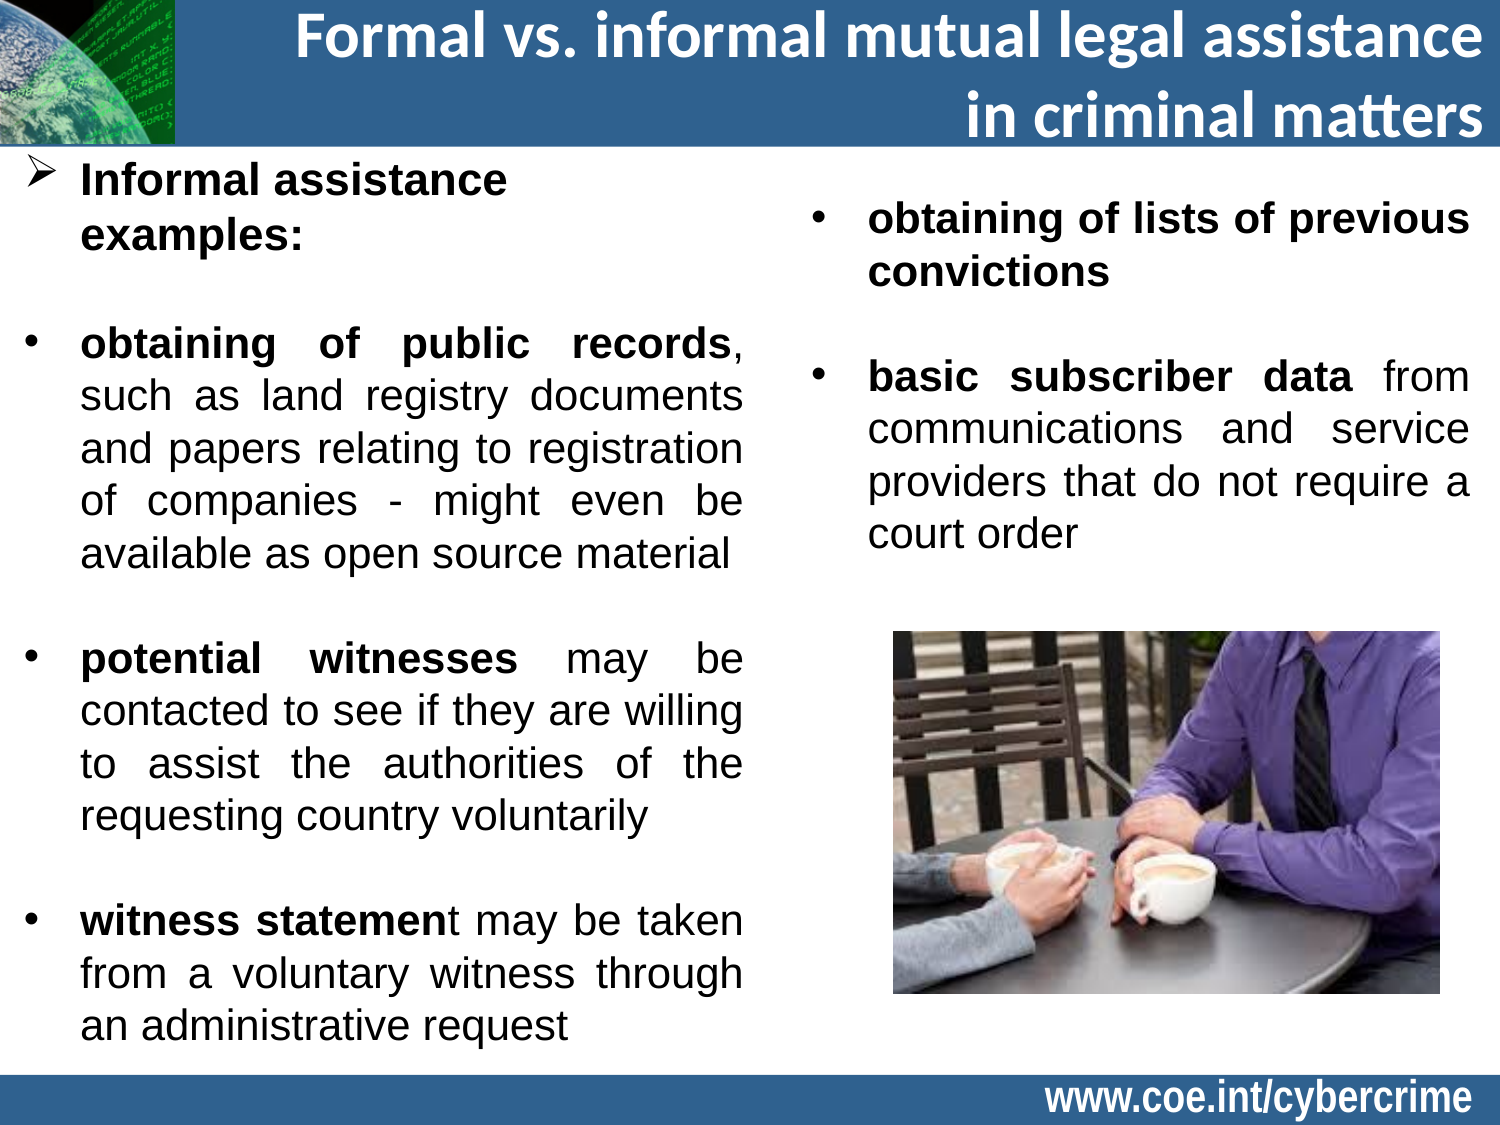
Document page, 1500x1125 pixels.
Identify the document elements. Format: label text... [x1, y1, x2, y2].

text_box Informal assistance examples: obtaining of public records, such as land registry documents and papers relating to registration of companies - might even be available as open source material potential witnesses may be contacted to see if they are willing to assist the authorities of the requesting country voluntarily witness statement may be taken from a voluntary witness through an administrative request [9, 142, 760, 1057]
picture [0, 0, 175, 144]
text_box obtaining of lists of previous convictions basic subscriber data from communications and service providers that do not require a court order [796, 182, 1486, 565]
text_box www.coe.int/cybercrime [1030, 1059, 1500, 1125]
text_box [0, 1073, 1030, 1125]
text_box Formal vs. informal mutual legal assistance in criminal matters [179, 0, 1500, 149]
picture [893, 631, 1441, 994]
